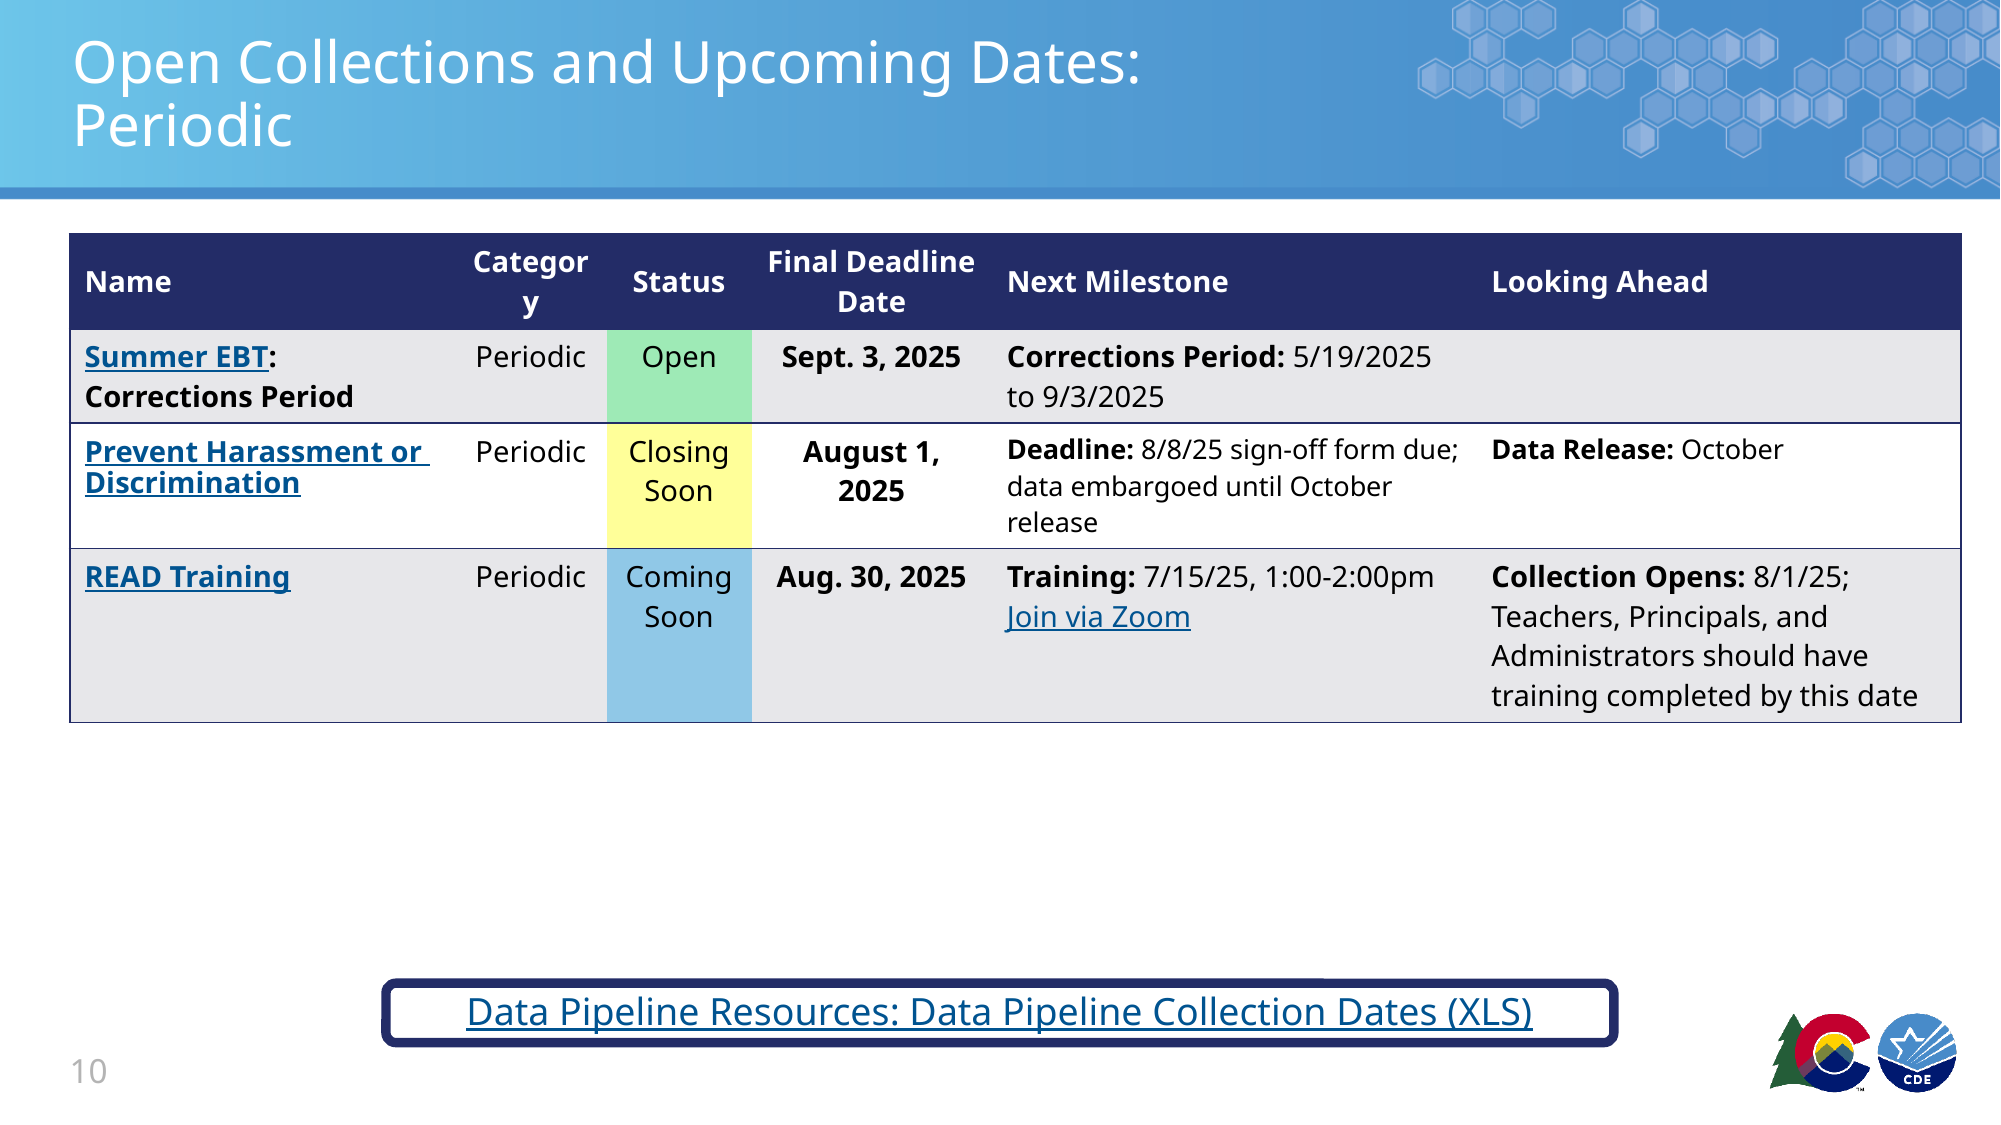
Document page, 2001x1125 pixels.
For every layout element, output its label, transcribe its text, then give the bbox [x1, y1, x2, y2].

table_cell [1476, 330, 1960, 422]
table_cell Open [607, 330, 752, 422]
table_cell Sept. 3, 2025 [752, 330, 992, 422]
table_cell Prevent Harassment or Discrimination [71, 424, 455, 548]
table_header Final Deadline Date [752, 235, 992, 328]
table_header Name [71, 235, 455, 328]
table_cell READ Training [71, 549, 455, 722]
picture [1768, 1012, 1957, 1093]
table_cell Coming Soon [607, 549, 752, 722]
table_cell Data Release: October [1476, 424, 1960, 548]
table_cell Training: 7/15/25, 1:00-2:00pm Join via Zoom [992, 549, 1476, 722]
table_cell Periodic [455, 330, 607, 422]
picture [0, 0, 2000, 200]
table_cell Corrections Period: 5/19/2025 to 9/3/2025 [992, 330, 1476, 422]
table_header Status [607, 235, 752, 328]
table_cell Closing Soon [607, 424, 752, 548]
table_cell Aug. 30, 2025 [752, 549, 992, 722]
table_cell Summer EBT: Corrections Period [71, 330, 455, 422]
table_cell Collection Opens: 8/1/25; Teachers, Principals, and Administrators should have training completed by this date [1476, 549, 1960, 722]
table_cell Periodic [455, 424, 607, 548]
table_header Category [455, 235, 607, 328]
text_box Data Pipeline Resources: Data Pipeline Collection Dates (XLS) [384, 982, 1615, 1044]
table_cell Deadline: 8/8/25 sign-off form due; data embargoed until October release [992, 424, 1476, 548]
slide_number 10 [54, 1042, 191, 1103]
table_cell August 1, 2025 [752, 424, 992, 548]
table_cell Periodic [455, 549, 607, 722]
table_header Looking Ahead [1476, 235, 1960, 328]
title Open Collections and Upcoming Dates: Periodic [72, 33, 1396, 182]
table_header Next Milestone [992, 235, 1476, 328]
